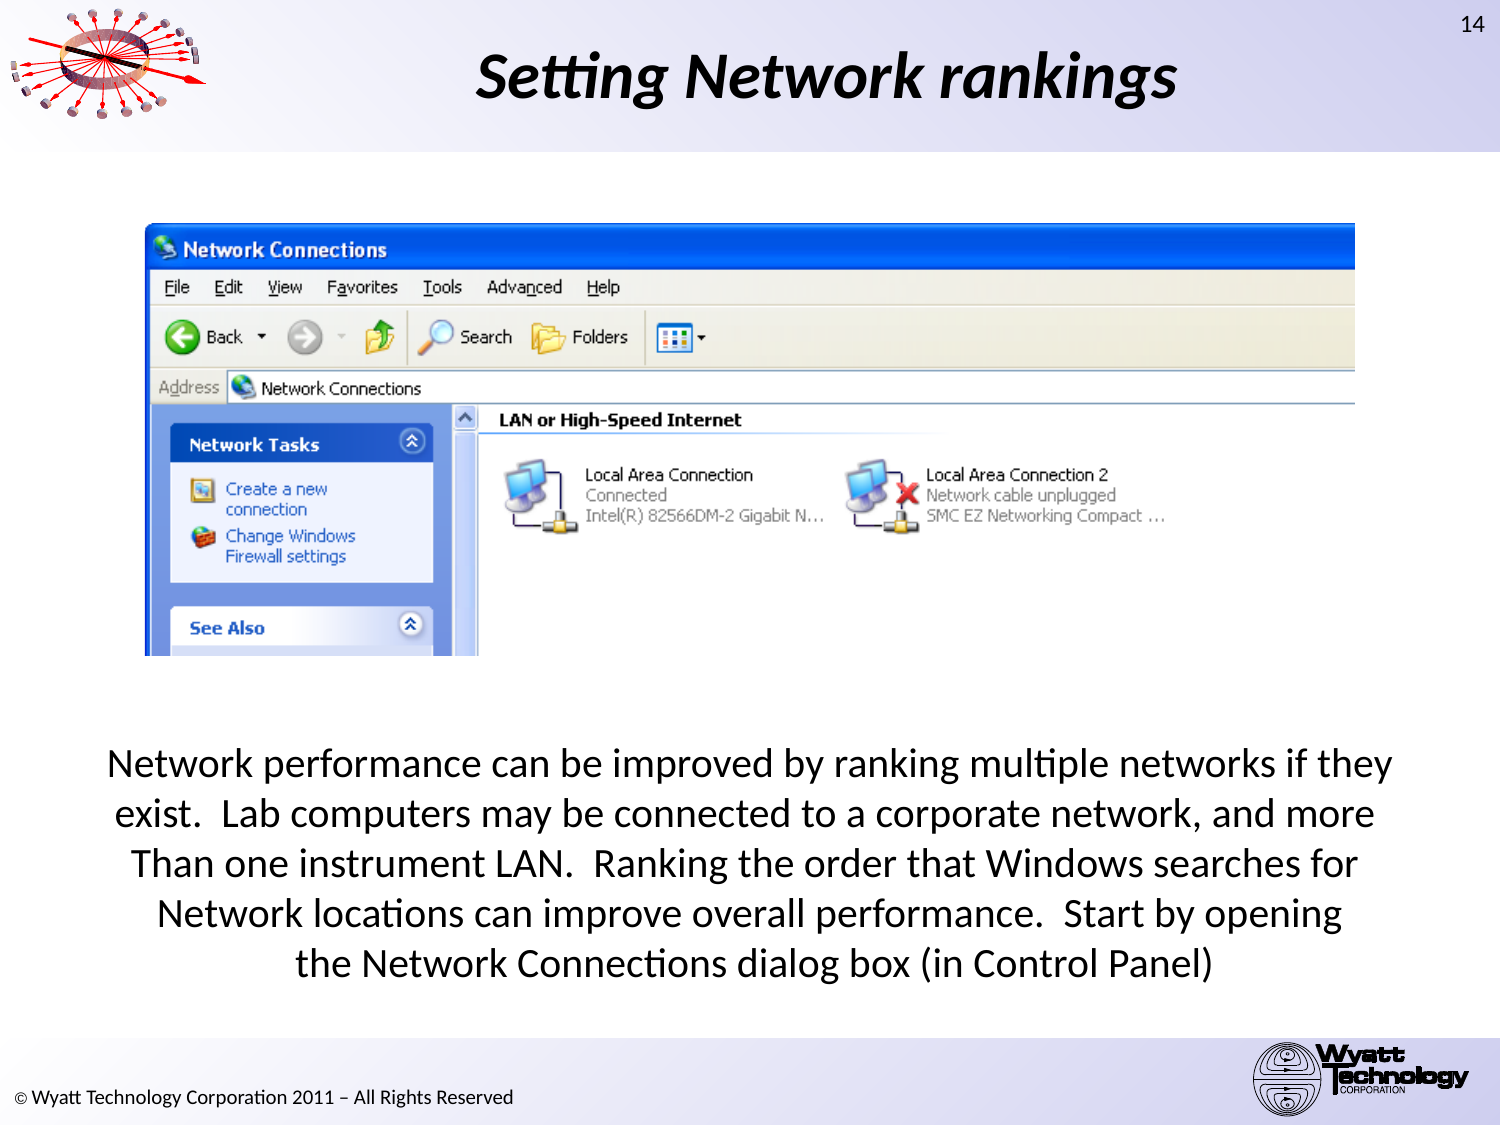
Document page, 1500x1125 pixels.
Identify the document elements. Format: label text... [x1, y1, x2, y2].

picture [144, 223, 1356, 656]
text_box Network performance can be improved by ranking multiple networks if they exist. Lab computers may be connected to a corporate network, and more Than one instrument LAN. Ranking the order that Windows searches for Network locations can improve overall performance. Start by opening the Network Connections dialog box (in Control Panel) [91, 728, 1409, 994]
title Setting Network rankings [217, 25, 1438, 120]
